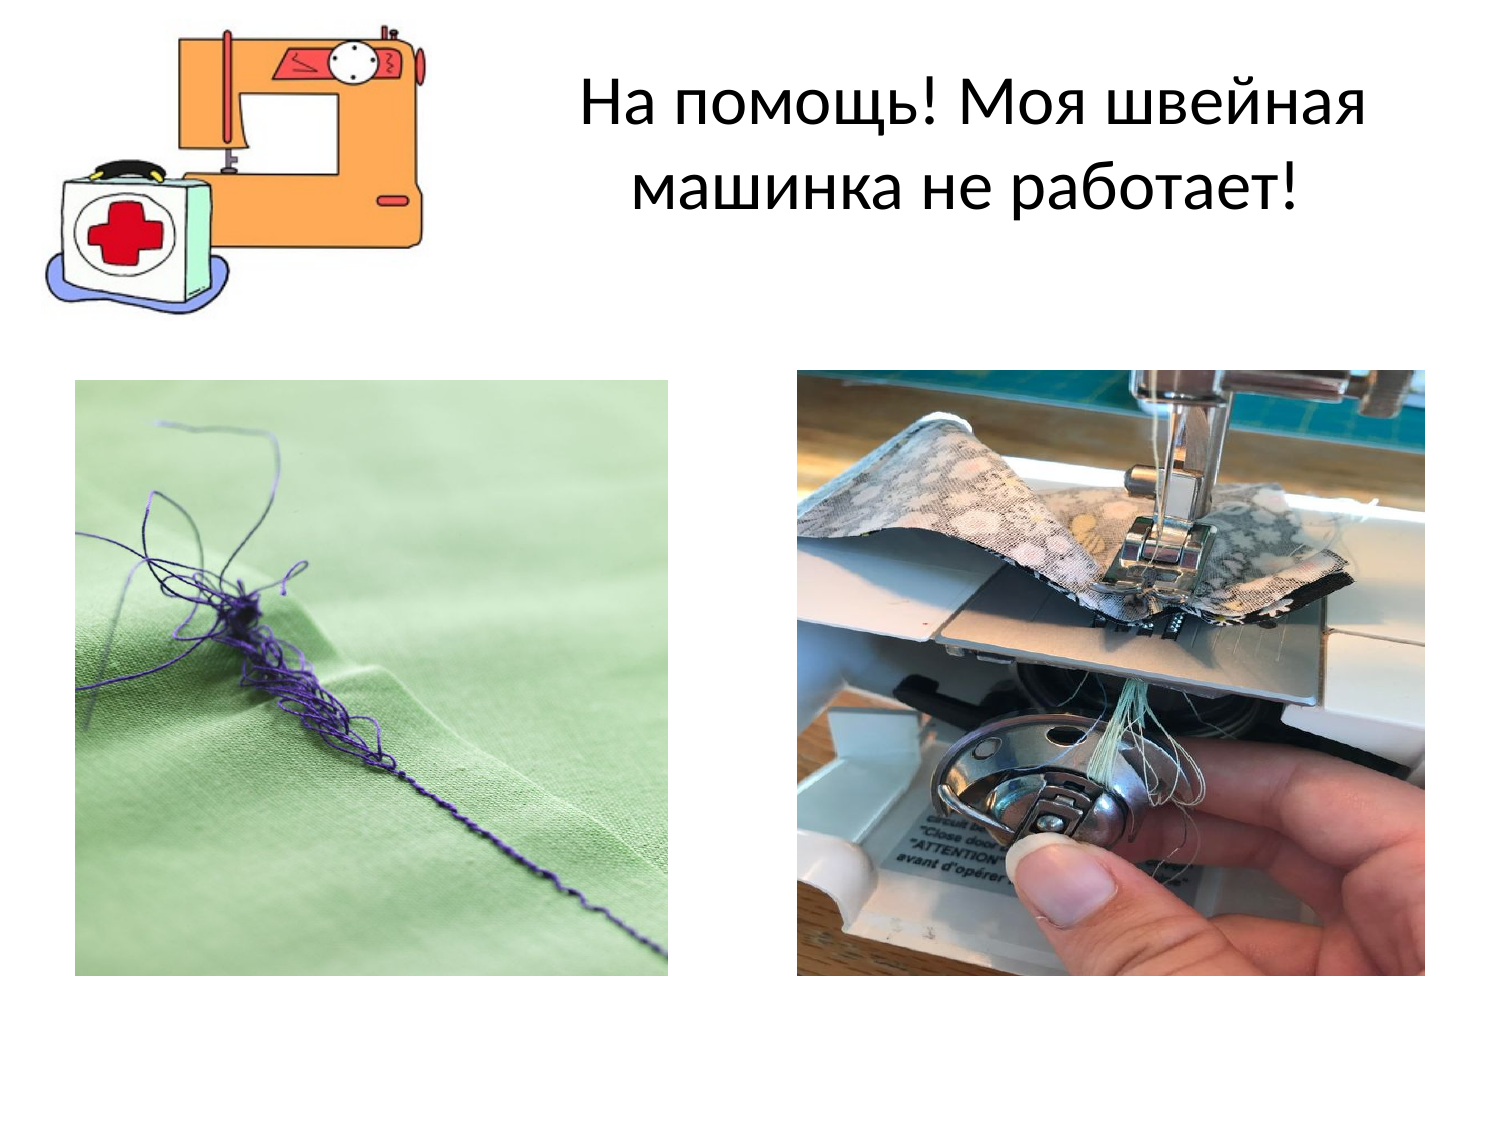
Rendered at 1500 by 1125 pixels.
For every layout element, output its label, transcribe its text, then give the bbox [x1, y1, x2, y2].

title На помощь! Моя швейная машинка не работает! [490, 45, 1459, 233]
picture [74, 380, 668, 976]
picture [796, 370, 1426, 976]
picture [41, 18, 433, 321]
